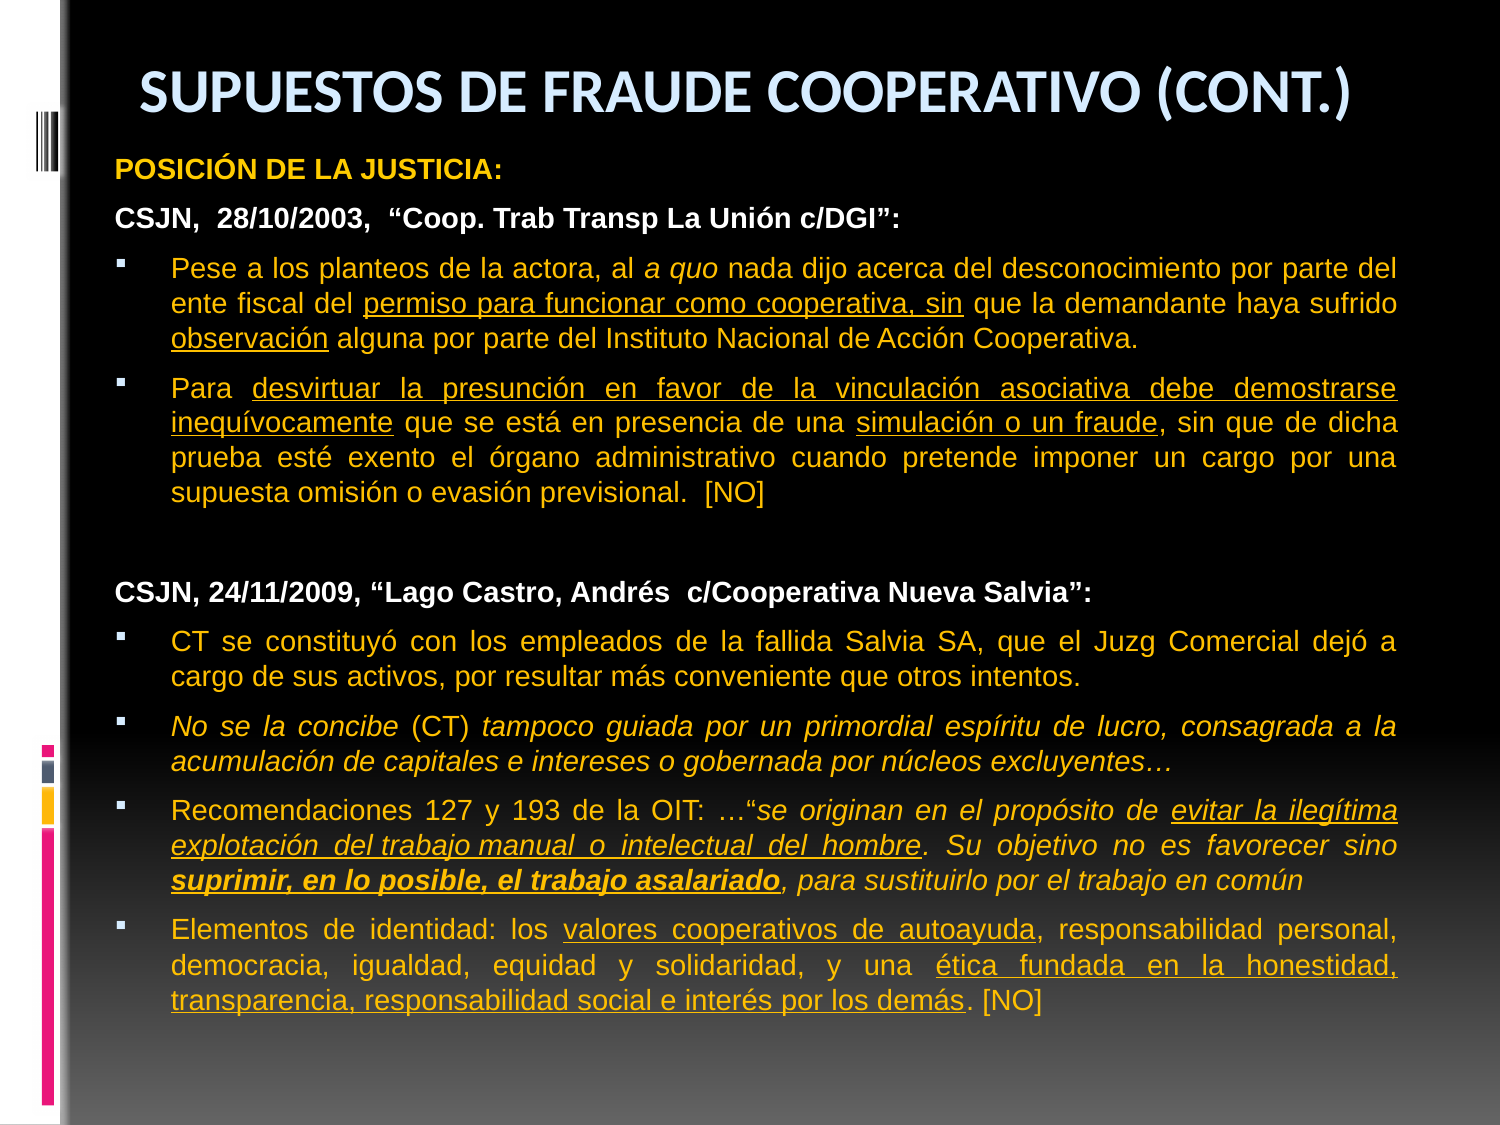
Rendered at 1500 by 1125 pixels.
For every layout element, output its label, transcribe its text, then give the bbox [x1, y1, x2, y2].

list POSICIÓN DE LA JUSTICIA: CSJN, 28/10/2003, “Coop. Trab Transp La Unión c/DGI”: Pese a los planteos de la actora, al a quo nada dijo acerca del desconocimiento por parte del ente fiscal del permiso para funcionar como cooperativa, sin que la demandante haya sufrido observación alguna por parte del Instituto Nacional de Acción Cooperativa. Para desvirtuar la presunción en favor de la vinculación asociativa debe demostrarse inequívocamente que se está en presencia de una simulación o un fraude, sin que de dicha prueba esté exento el órgano administrativo cuando pretende imponer un cargo por una supuesta omisión o evasión previsional. [NO] CSJN, 24/11/2009, “Lago Castro, Andrés c/Cooperativa Nueva Salvia”: CT se constituyó con los empleados de la fallida Salvia SA, que el Juzg Comercial dejó a cargo de sus activos, por resultar más conveniente que otros intentos. No se la concibe (CT) tampoco guiada por un primordial espíritu de lucro, consagrada a la acumulación de capitales e intereses o gobernada por núcleos excluyentes… Recomendaciones 127 y 193 de la OIT: …“se originan en el propósito de evitar la ilegítima explotación del trabajo manual o intelectual del hombre. Su objetivo no es favorecer sino suprimir, en lo posible, el trabajo asalariado, para sustituirlo por el trabajo en común Elementos de identidad: los valores cooperativos de autoayuda, responsabilidad personal, democracia, igualdad, equidad y solidaridad, y una ética fundada en la honestidad, transparencia, responsabilidad social e interés por los demás. [NO] [88, 142, 1414, 1061]
title Supuestos de fraude cooperativo (Cont.) [123, 42, 1372, 142]
